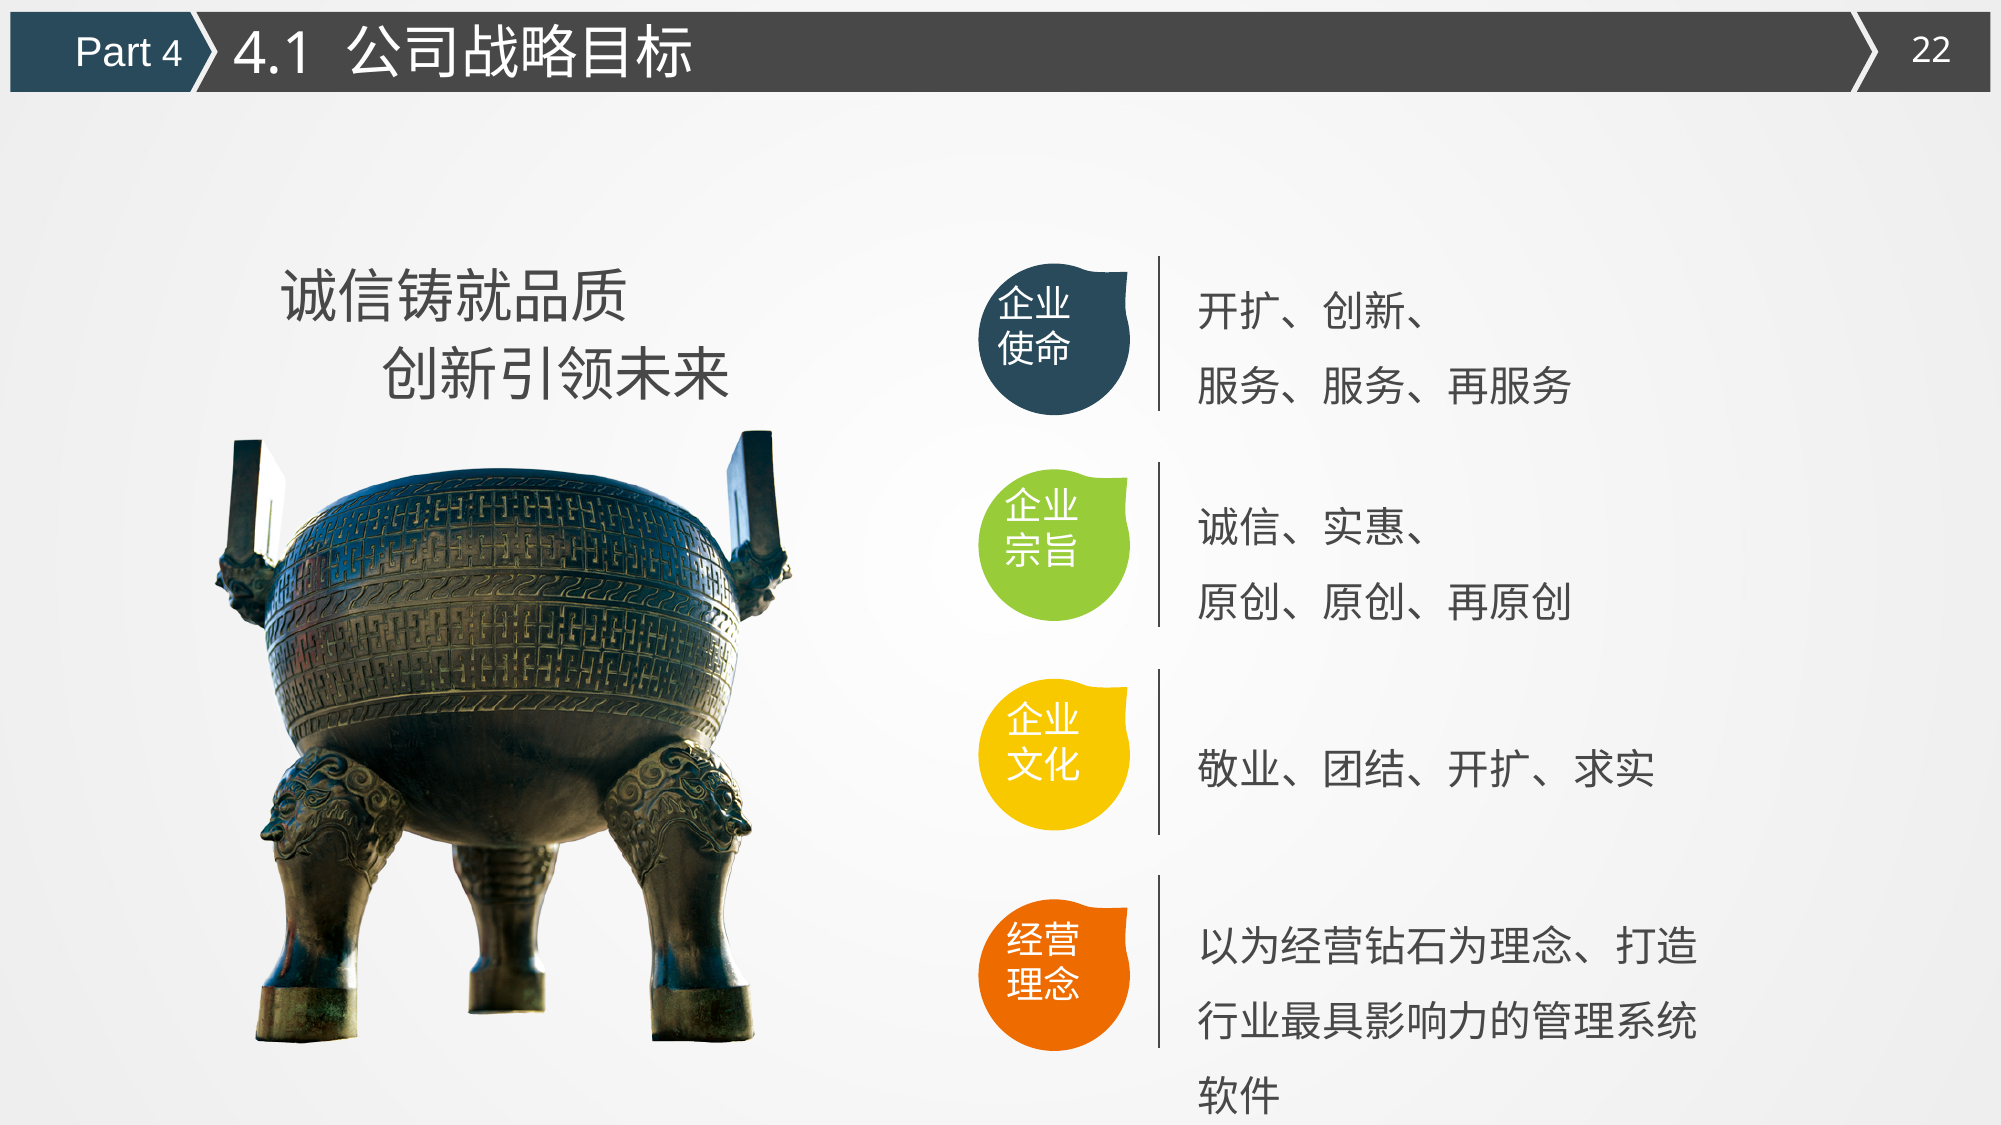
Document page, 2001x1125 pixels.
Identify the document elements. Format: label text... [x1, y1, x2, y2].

text_box 敬业、团结、开扩、求实 [1182, 710, 1785, 801]
text_box 开扩、创新、 服务、服务、再服务 [1182, 252, 1753, 418]
text_box 企业宗旨 [989, 474, 1123, 580]
text_box [1123, 477, 1130, 577]
text_box 诚信铸就品质 [264, 252, 645, 338]
text_box 4.1 公司战略目标 [218, 7, 1046, 93]
text_box [989, 378, 1120, 416]
text_box [1028, 469, 1081, 474]
text_box [1019, 263, 1098, 272]
text_box 企业使命 [982, 272, 1123, 378]
text_box 创新引领未来 [366, 329, 747, 400]
text_box [978, 316, 982, 363]
text_box 诚信、实惠、 原创、原创、再原创 [1182, 468, 1785, 633]
text_box 经营 理念 [991, 908, 1097, 1014]
text_box Part 4 [22, 17, 198, 83]
picture [0, 0, 2001, 1125]
text_box 以为经营钻石为理念、打造行业最具影响力的管理系统软件 [1182, 887, 1753, 1125]
text_box [978, 678, 1130, 831]
text_box 企业 文化 [991, 688, 1097, 794]
text_box [978, 899, 1130, 1051]
text_box [1119, 271, 1130, 371]
text_box [978, 506, 1122, 621]
